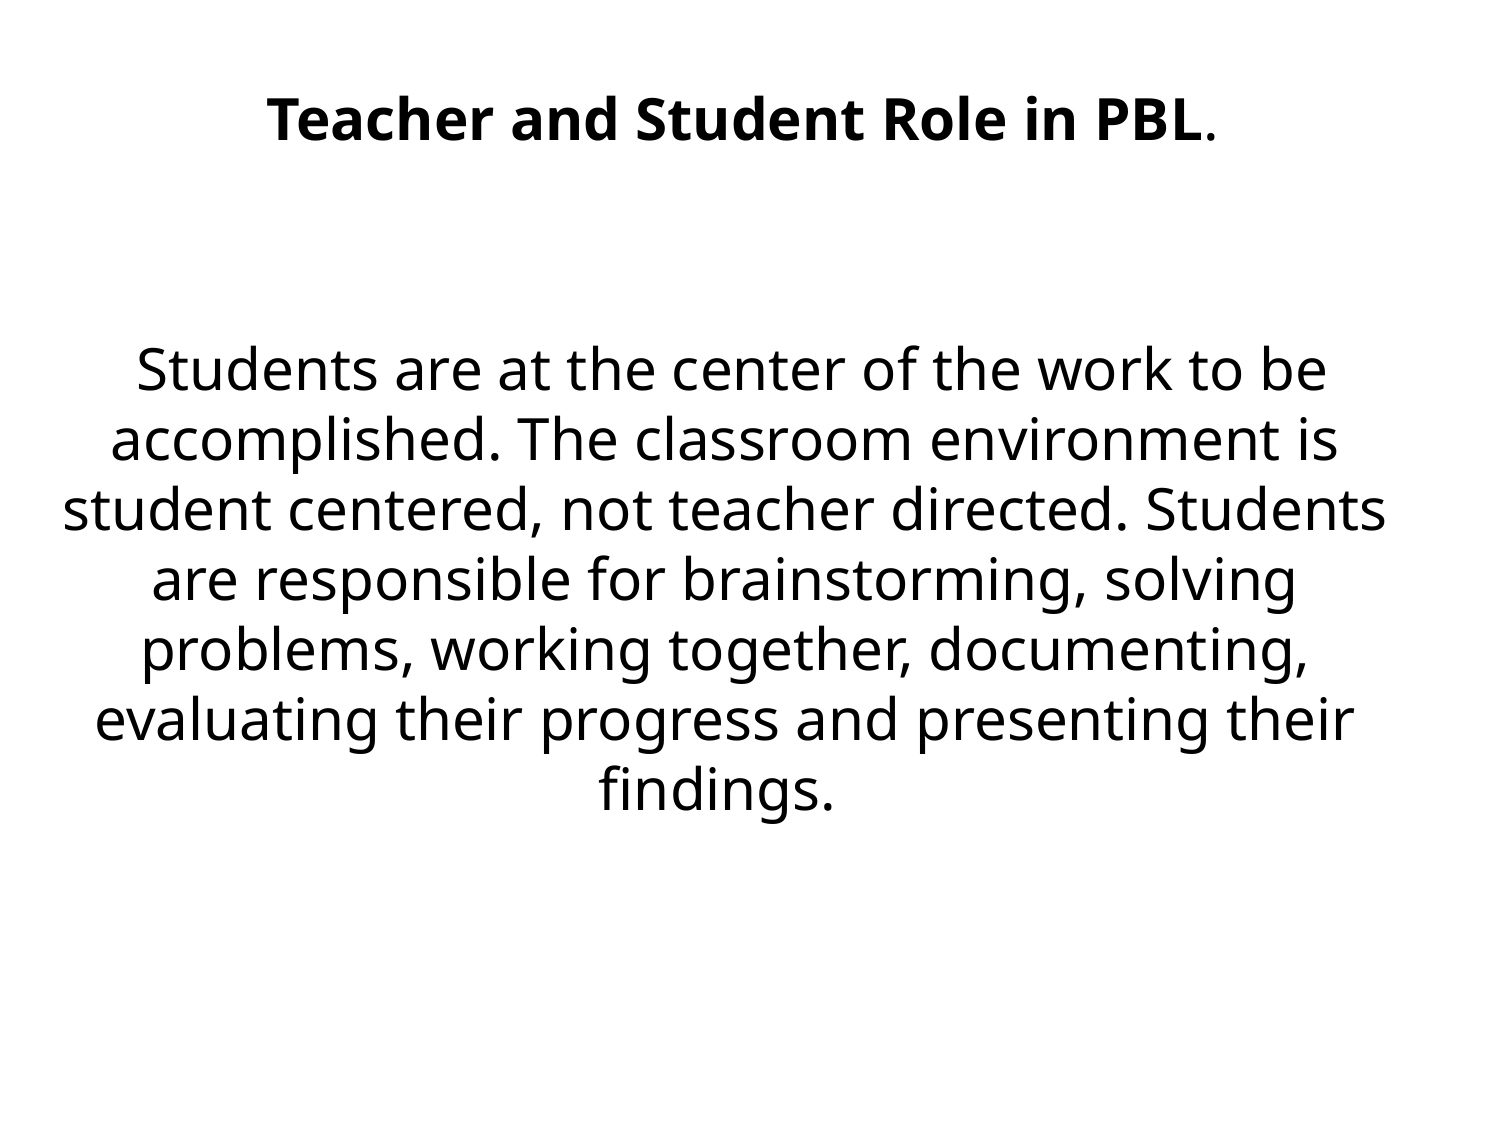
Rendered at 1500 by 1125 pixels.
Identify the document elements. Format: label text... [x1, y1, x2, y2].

text_box Students are at the center of the work to be accomplished. The classroom environment is student centered, not teacher directed. Students are responsible for brainstorming, solving problems, working together, documenting, evaluating their progress and presenting their findings. [0, 324, 1450, 900]
text_box Teacher and Student Role in PBL. [50, 75, 1450, 160]
